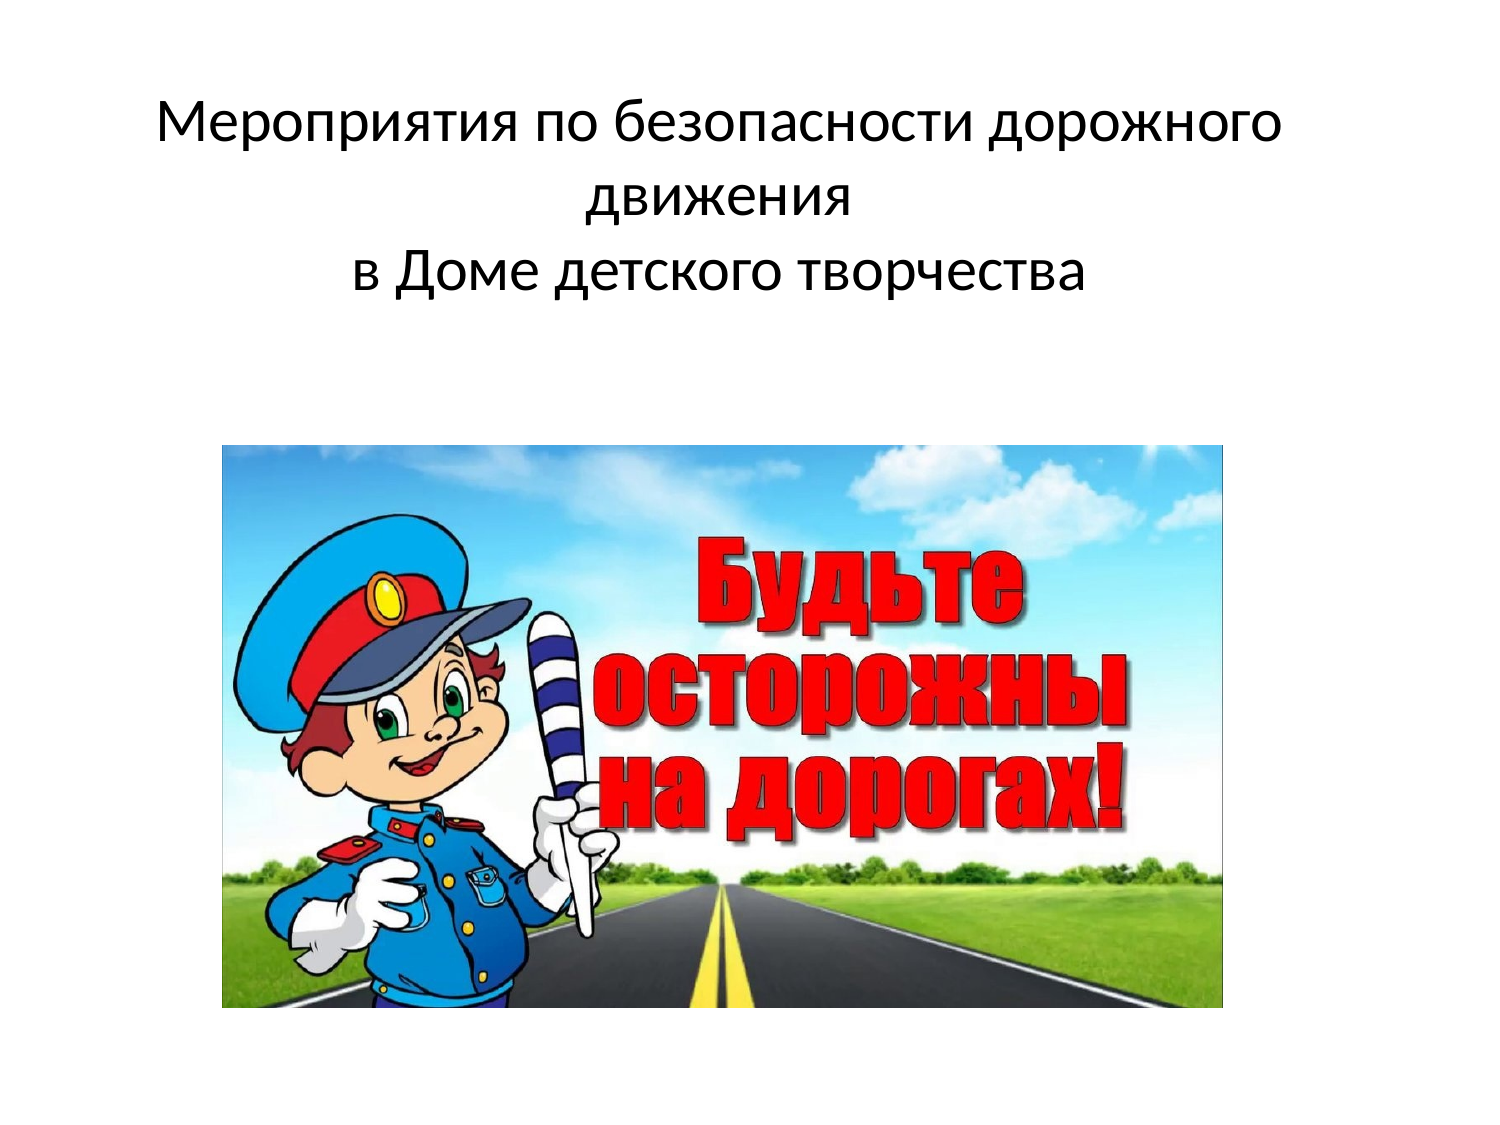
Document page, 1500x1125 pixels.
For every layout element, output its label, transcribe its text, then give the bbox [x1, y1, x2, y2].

picture [222, 445, 1223, 1009]
title Мероприятия по безопасности дорожного движения в Доме детского творчества [82, 70, 1357, 312]
